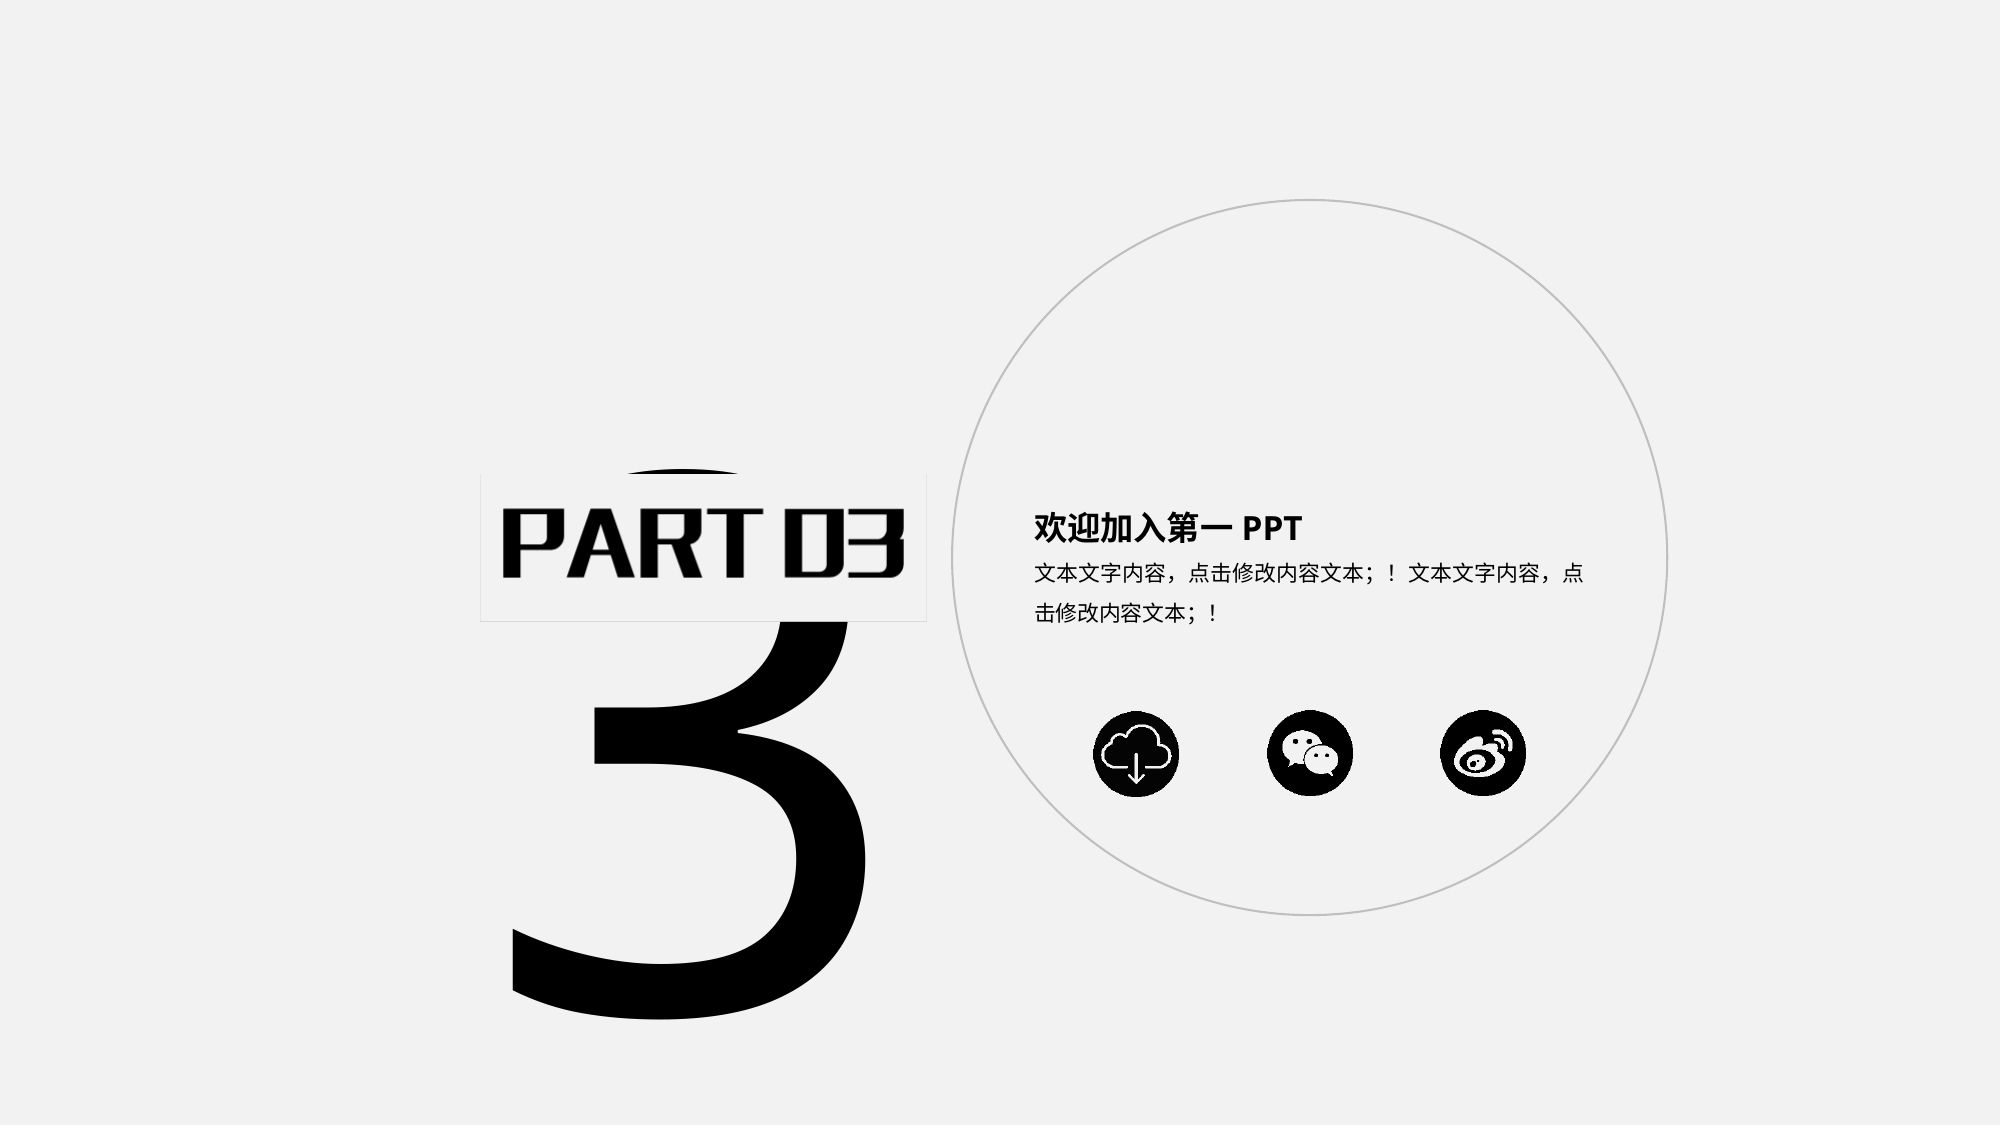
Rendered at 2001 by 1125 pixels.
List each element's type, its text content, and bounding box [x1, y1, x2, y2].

text_box 欢迎加入第一PPT 文本文字内容，点击修改内容文本；！文本文字内容，点击修改内容文本；！ [1019, 479, 1600, 633]
picture [1440, 710, 1526, 796]
picture [1267, 710, 1353, 796]
text_box 3 [324, 0, 1064, 1125]
text_box [953, 198, 1669, 917]
picture [1093, 711, 1179, 797]
picture [453, 474, 953, 639]
